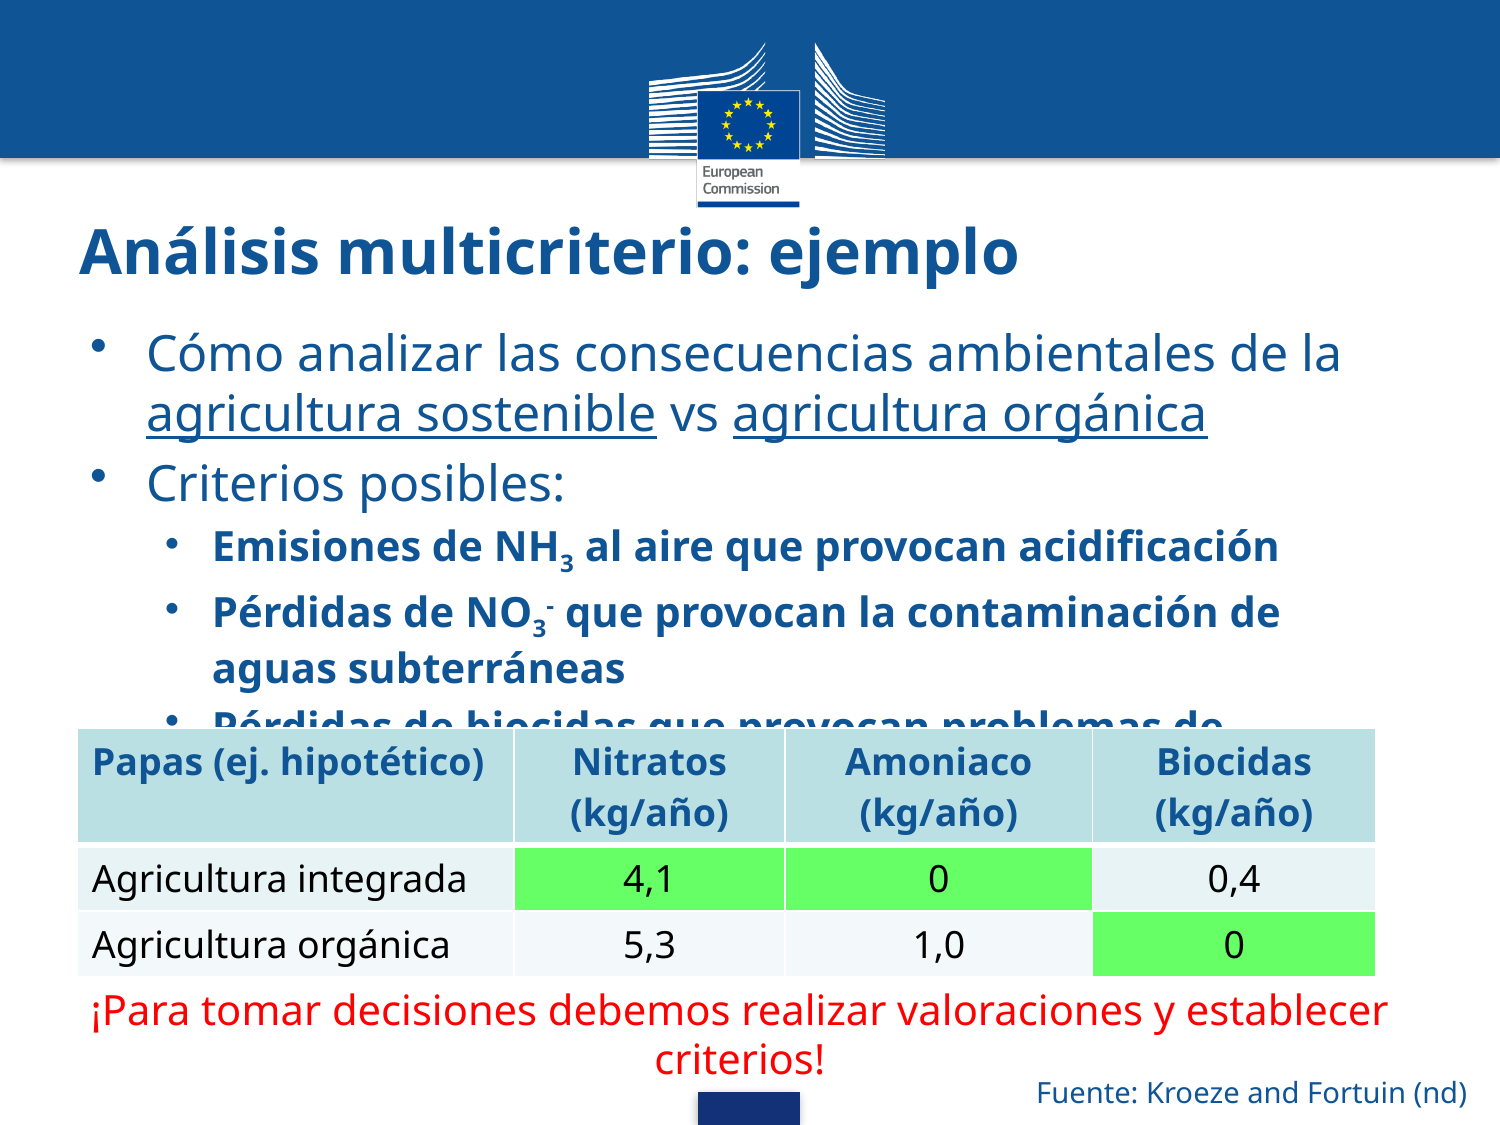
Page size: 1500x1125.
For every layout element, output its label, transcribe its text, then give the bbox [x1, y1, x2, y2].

table_header Amoniaco (kg/año) [786, 729, 1092, 842]
table_cell Agricultura orgánica [78, 912, 513, 976]
table_header Nitratos (kg/año) [515, 729, 784, 842]
table_header Papas (ej. hipotético) [78, 729, 513, 842]
table_cell 0 [786, 848, 1092, 910]
table_cell 5,3 [515, 912, 784, 976]
table_cell 0,4 [1093, 848, 1375, 910]
text_box Fuente: Kroeze and Fortuin (nd) [657, 1067, 1483, 1117]
table_header Biocidas (kg/año) [1093, 729, 1375, 842]
table_cell 0 [1093, 912, 1375, 976]
list Cómo analizar las consecuencias ambientales de la agricultura sostenible vs agricultura orgánica Criterios posibles: Emisiones de NH3 al aire que provocan acidificación Pérdidas de NO3- que provocan la contaminación de aguas subterráneas Pérdidas de biocidas que provocan problemas de toxicidad [75, 314, 1425, 740]
text_box ¡Para tomar decisiones debemos realizar valoraciones y establecer criterios! [64, 976, 1415, 1071]
table_cell 1,0 [786, 912, 1092, 976]
title Análisis multicriterio: ejemplo [64, 172, 1415, 327]
picture [649, 42, 885, 172]
table_cell 4,1 [515, 848, 784, 910]
table_cell Agricultura integrada [78, 848, 513, 910]
